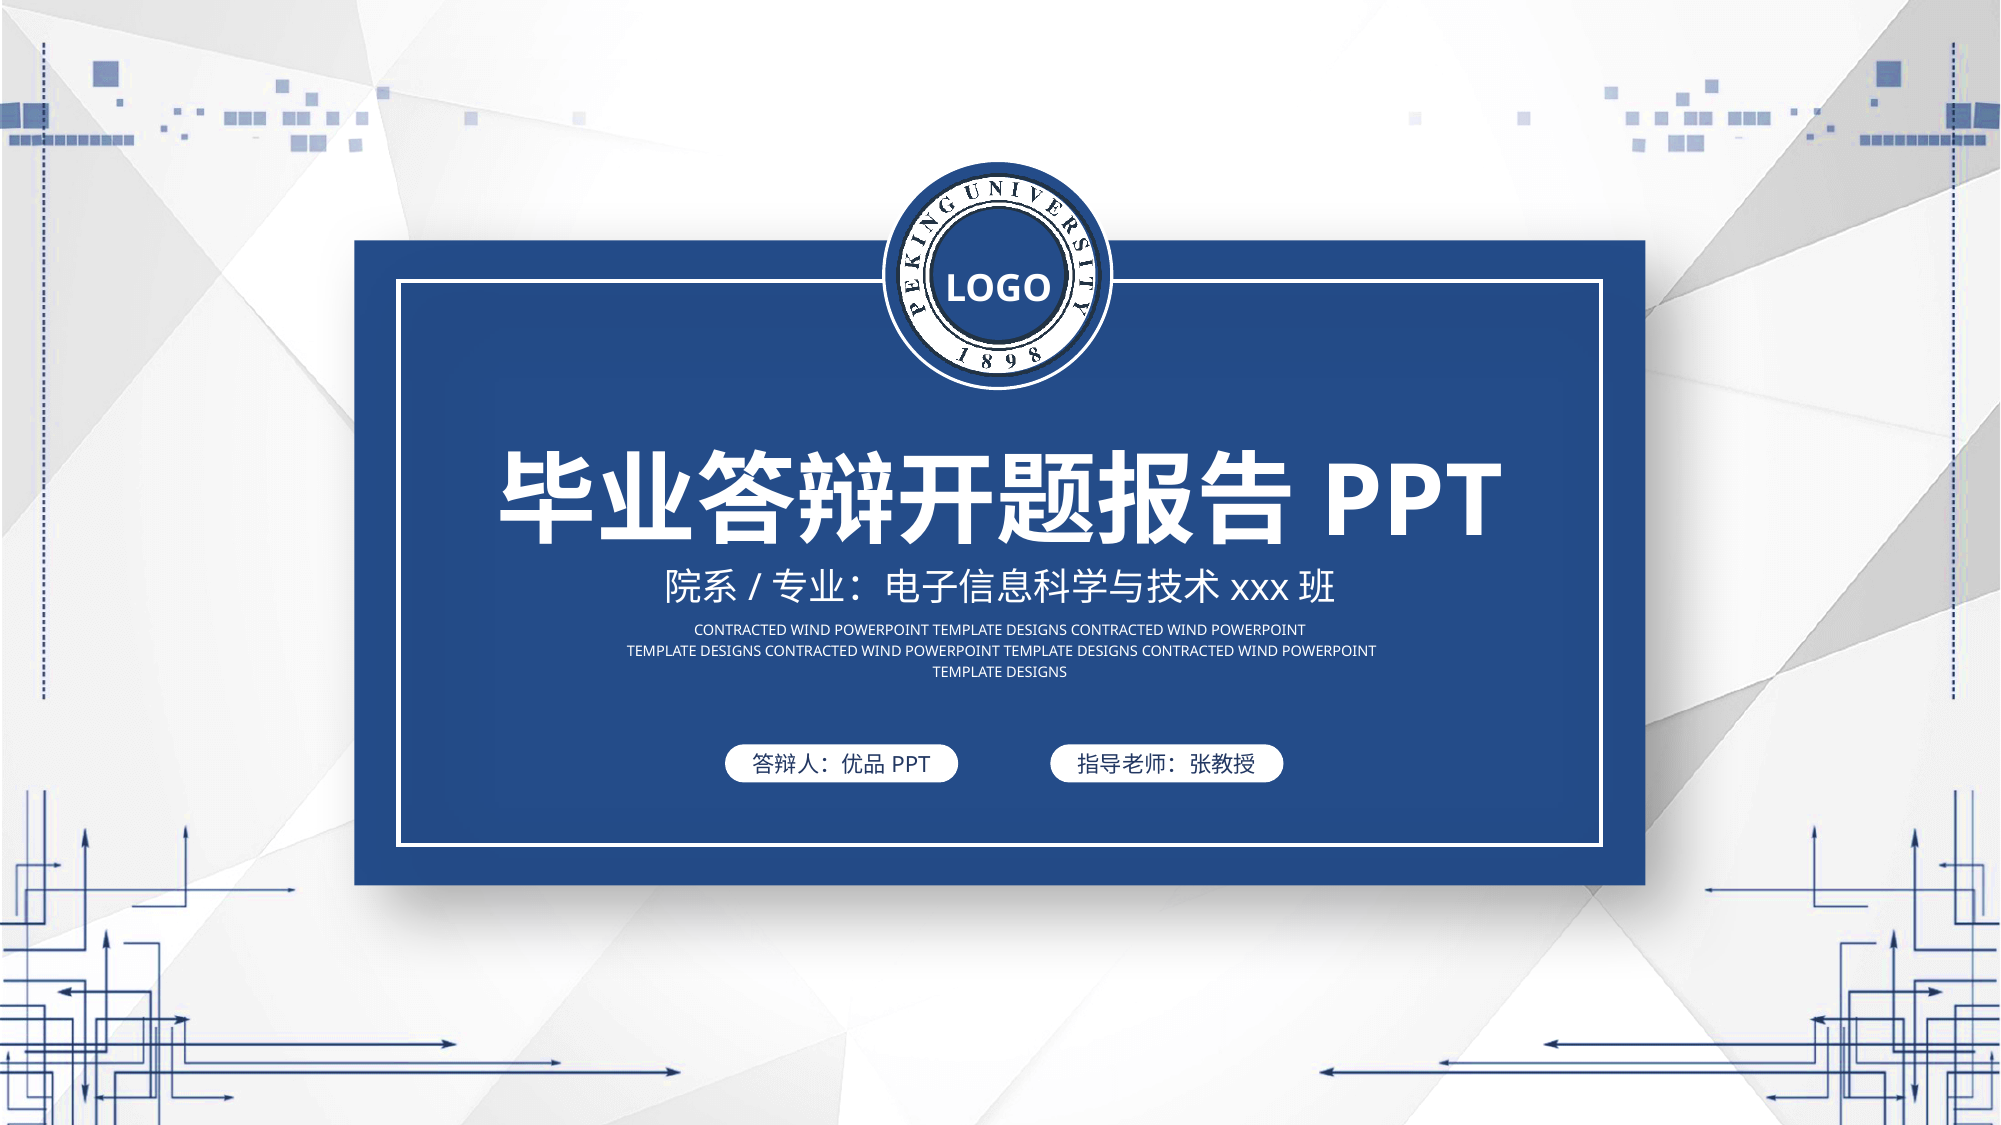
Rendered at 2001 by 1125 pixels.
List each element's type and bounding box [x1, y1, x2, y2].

text_box [883, 160, 1126, 389]
picture [0, 0, 2001, 1125]
